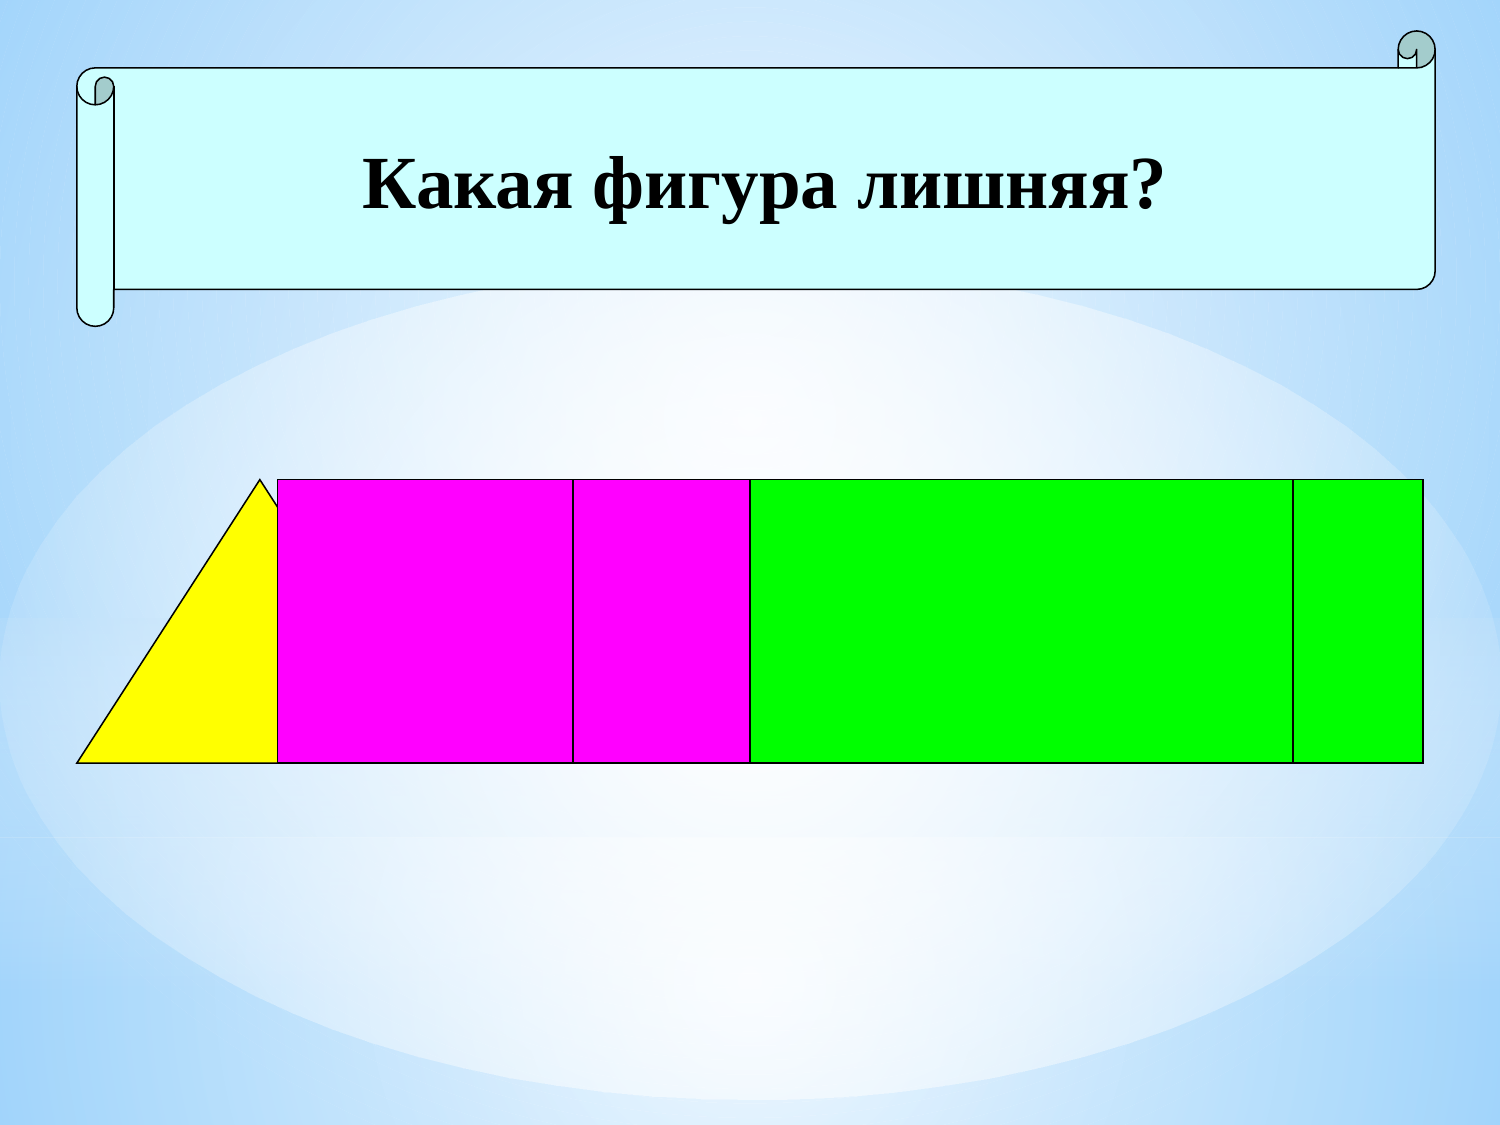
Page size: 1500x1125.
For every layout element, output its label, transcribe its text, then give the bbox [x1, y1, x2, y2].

text_box Какая фигура лишняя? [76, 30, 1436, 327]
text_box [750, 479, 1294, 764]
text_box [76, 479, 277, 764]
text_box [573, 479, 750, 764]
text_box [277, 479, 573, 764]
text_box [1294, 479, 1424, 764]
